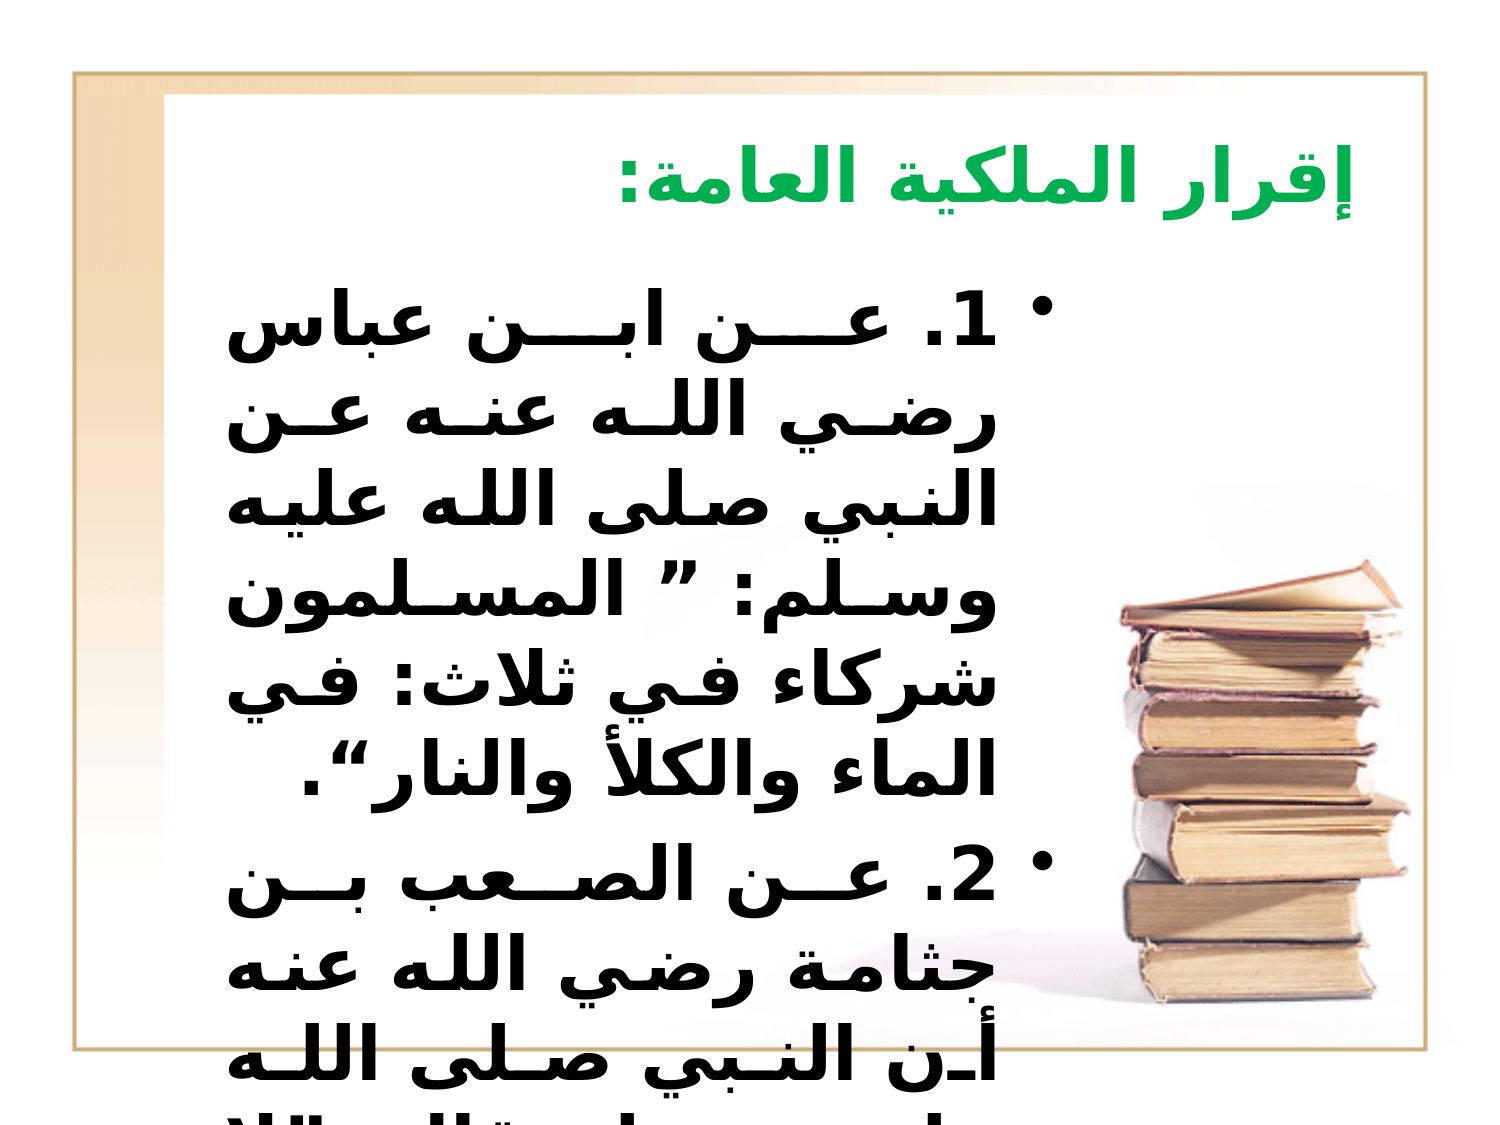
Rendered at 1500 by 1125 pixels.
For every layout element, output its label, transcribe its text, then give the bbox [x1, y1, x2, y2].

list 1. عن ابن عباس رضي الله عنه عن النبي صلى الله عليه وسلم: ” المسلمون شركاء في ثلاث: في الماء والكلأ والنار“. 2. عن الصعب بن جثامة رضي الله عنه أن النبي صلى الله عليه وسلم قال: ”لا حمى إلا لله ولرسوله“. [209, 262, 1073, 1006]
title إقرار الملكية العامة: [209, 112, 1373, 233]
picture [0, 0, 1500, 1125]
